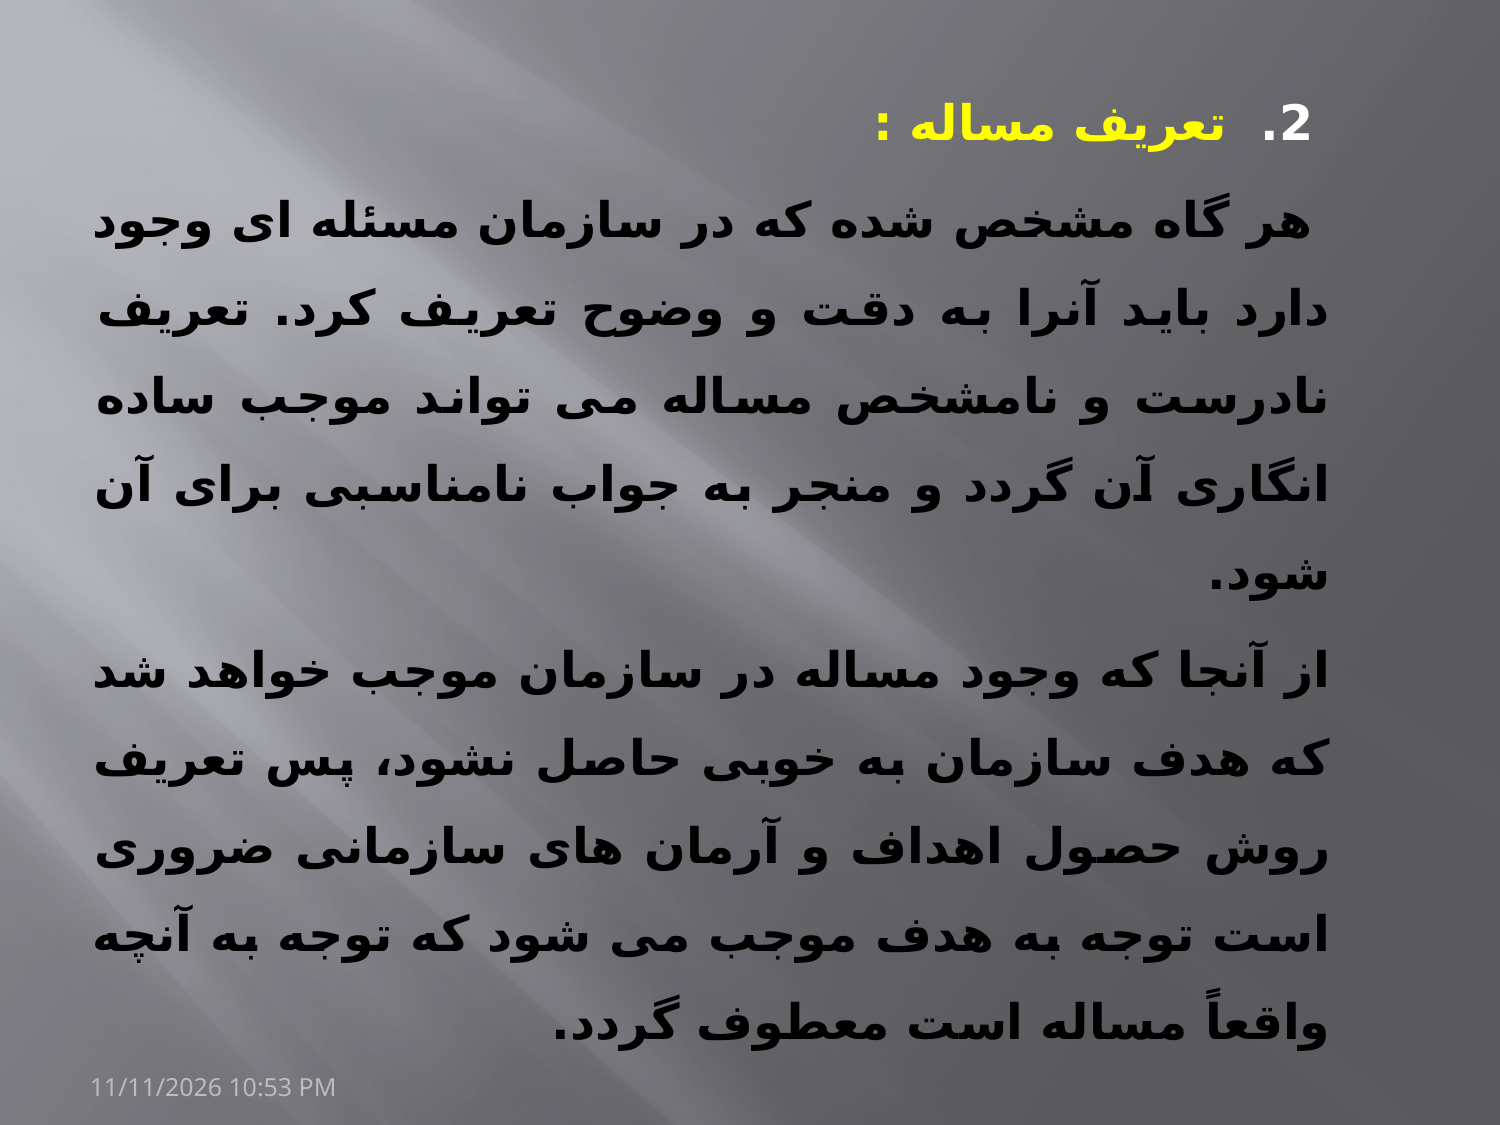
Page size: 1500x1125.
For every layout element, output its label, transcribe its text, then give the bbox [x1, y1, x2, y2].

slide_number 20/مارس/1 [75, 1052, 425, 1113]
list 2. تعریف مساله : هر گاه مشخص شده که در سازمان مسئله ای وجود دارد باید آنرا به دقت و وضوح تعریف کرد. تعریف نادرست و نامشخص مساله می تواند موجب ساده انگاری آن گردد و منجر به جواب نامناسبی برای آن شود. از آنجا که وجود مساله در سازمان موجب خواهد شد که هدف سازمان به خوبی حاصل نشود، پس تعریف روش حصول اهداف و آرمان های سازمانی ضروری است توجه به هدف موجب می شود که توجه به آنچه واقعاً مساله است معطوف گردد. [76, 54, 1427, 1059]
